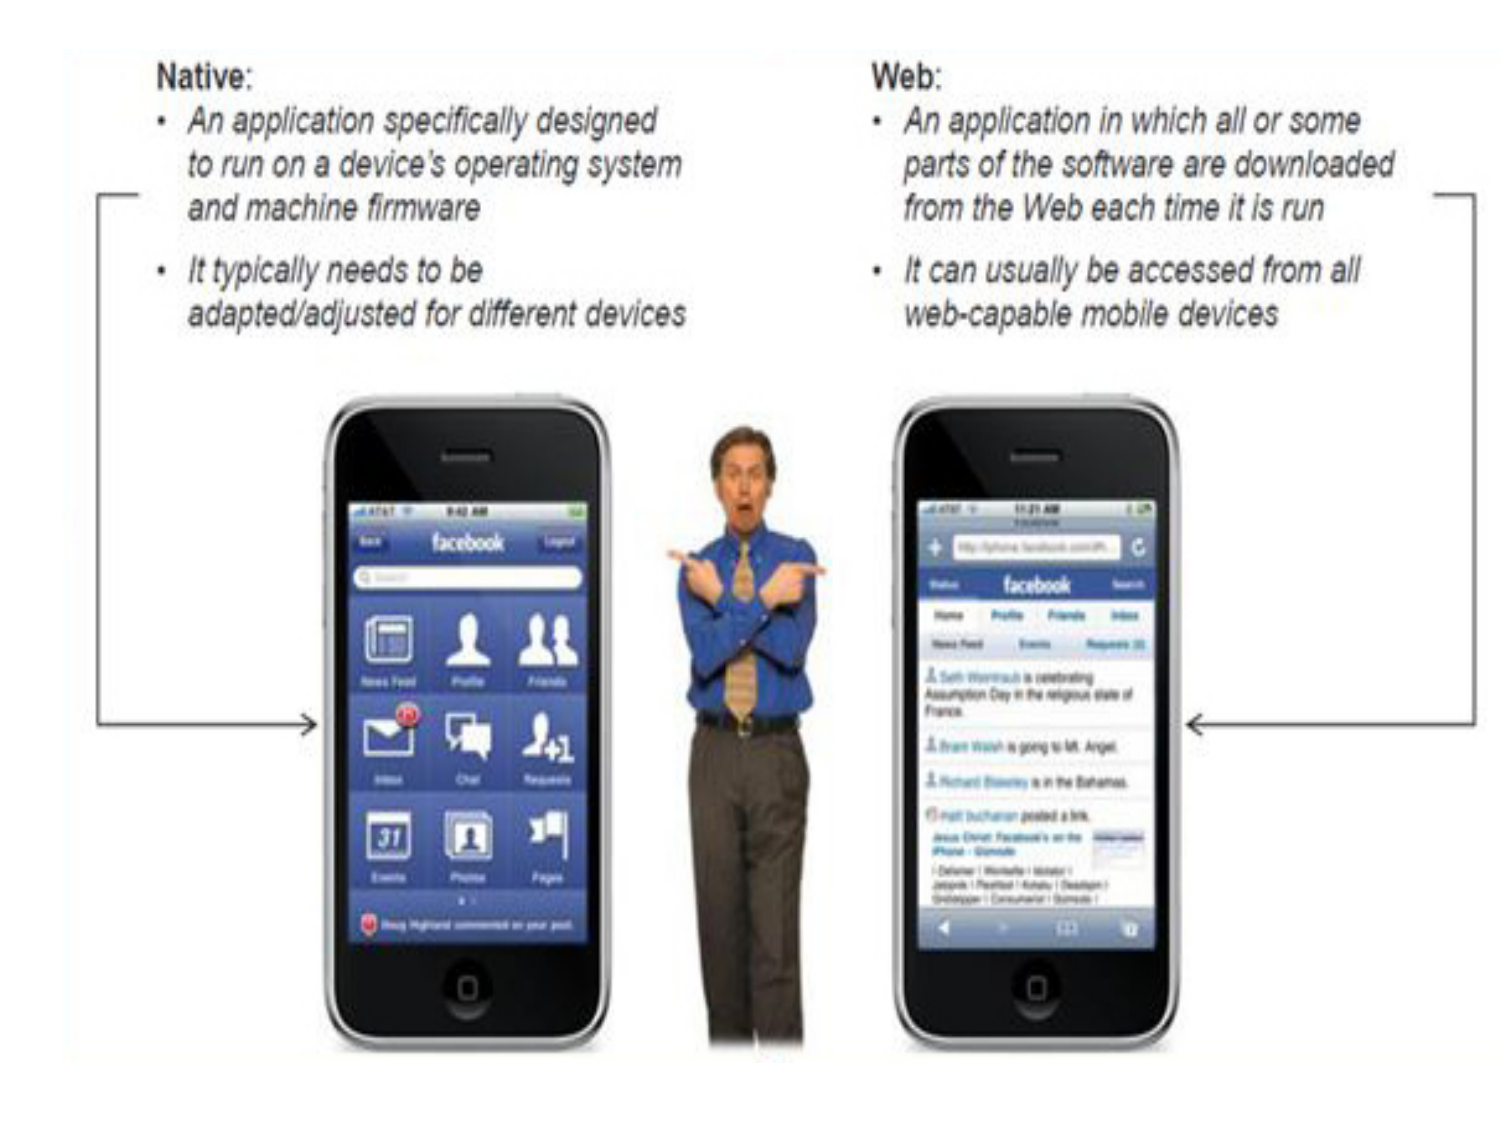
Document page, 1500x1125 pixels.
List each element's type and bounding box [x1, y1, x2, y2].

list [62, 49, 1500, 1063]
